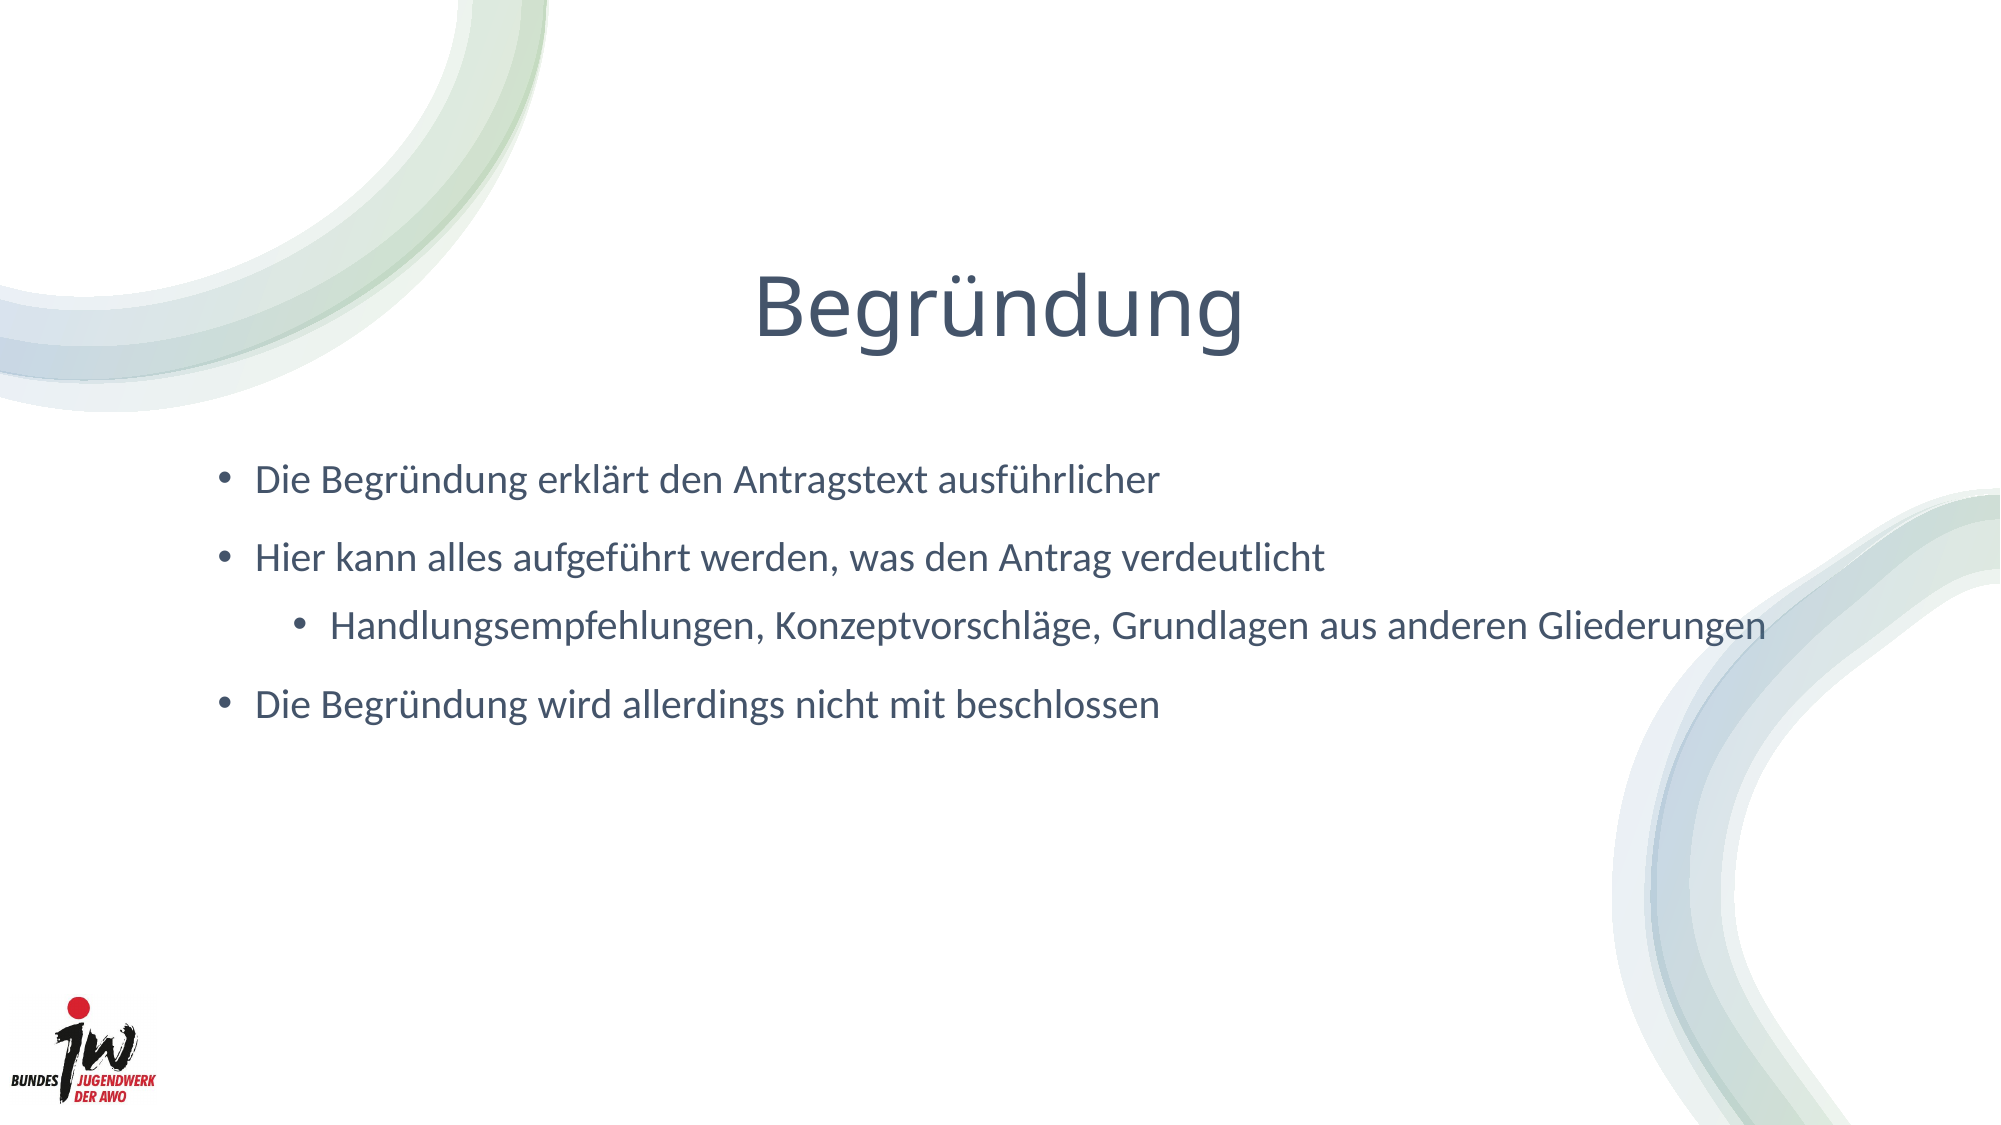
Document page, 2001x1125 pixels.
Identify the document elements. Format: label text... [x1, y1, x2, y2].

text_box [0, 0, 2000, 1125]
picture [9, 994, 157, 1106]
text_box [0, 0, 549, 412]
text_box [1488, 612, 2000, 1002]
title Begründung [549, 144, 1807, 363]
list Die Begründung erklärt den Antragstext ausführlicher Hier kann alles aufgeführt werden, was den Antrag verdeutlicht Handlungsempfehlungen, Konzeptvorschläge, Grundlagen aus anderen Gliederungen Die Begründung wird allerdings nicht mit beschlossen [193, 449, 1807, 853]
